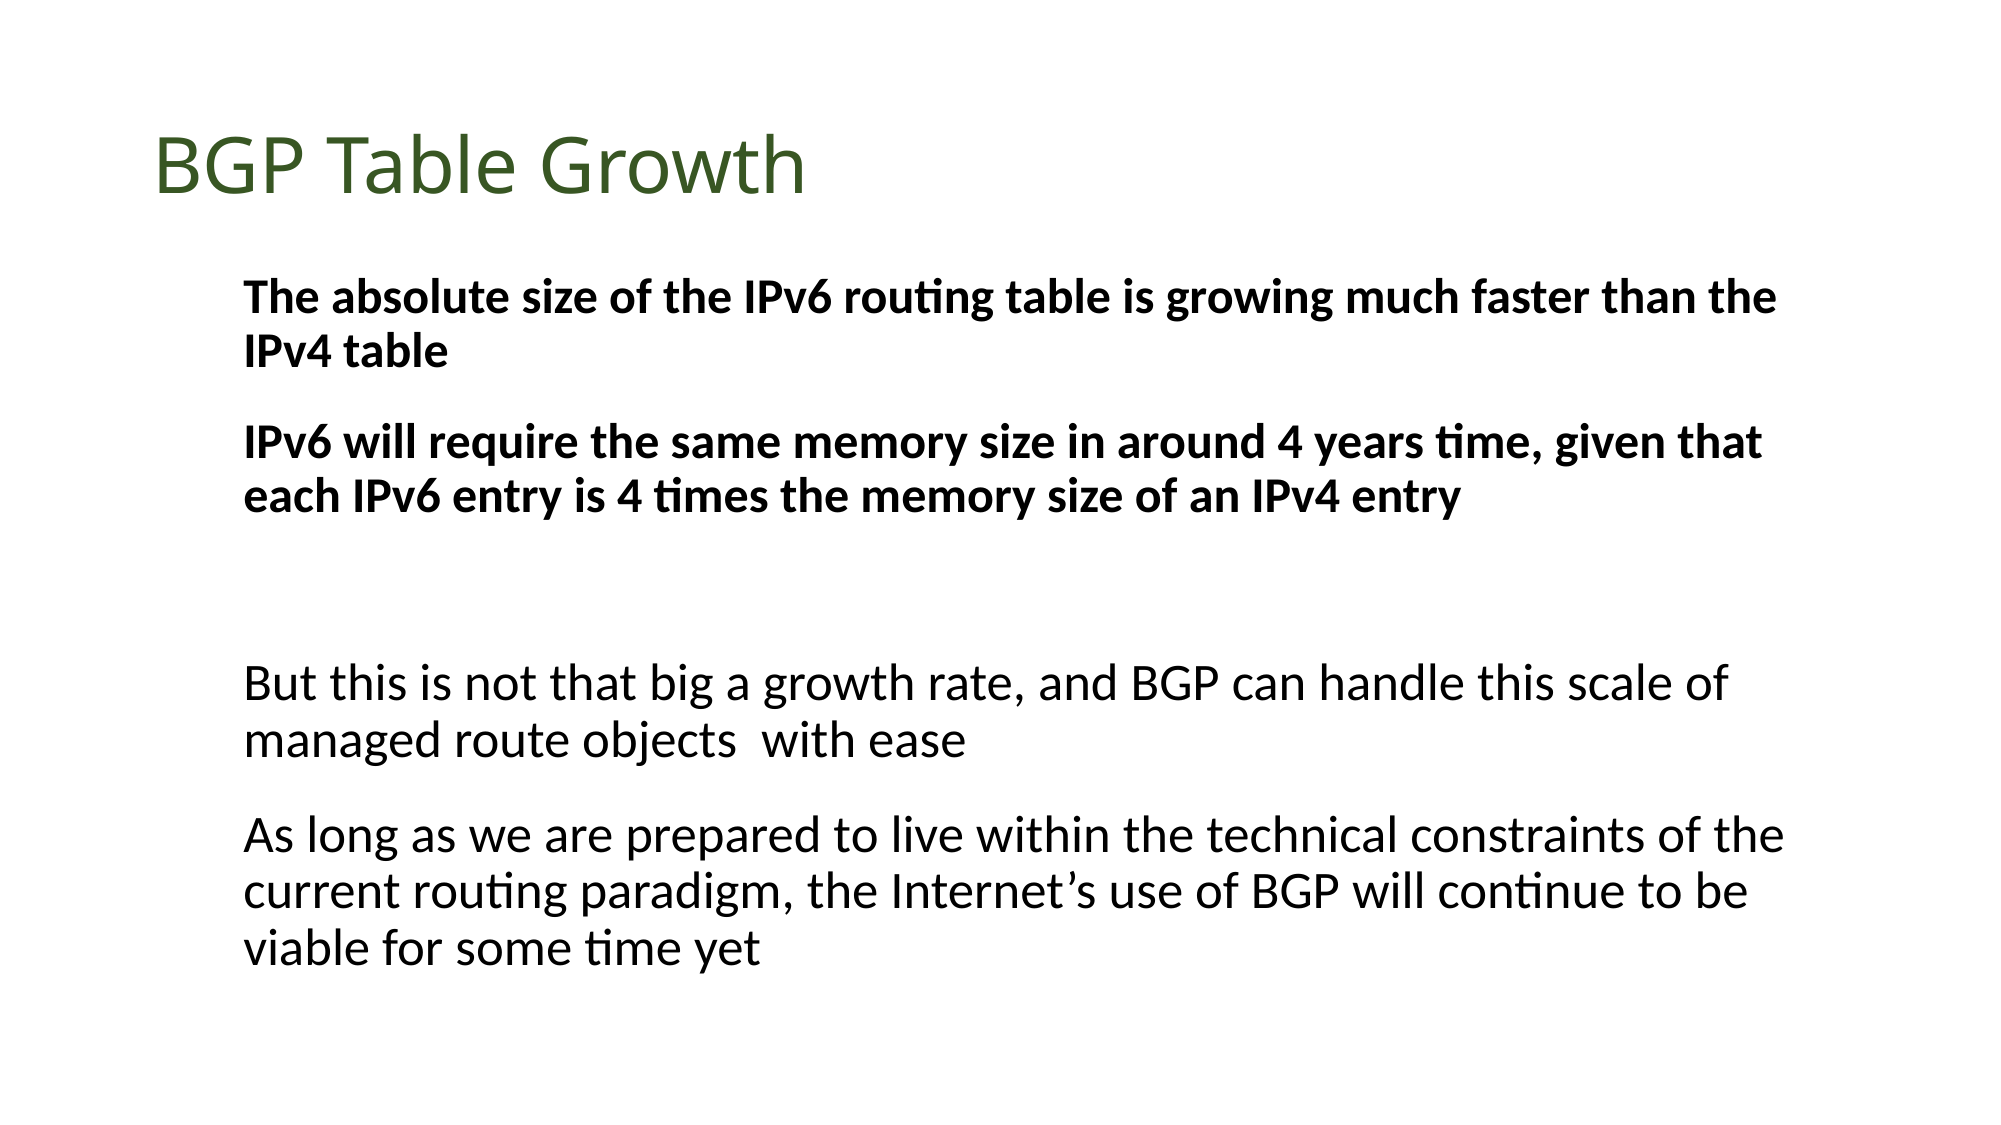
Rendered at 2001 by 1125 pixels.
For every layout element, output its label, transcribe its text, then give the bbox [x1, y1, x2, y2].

list The absolute size of the IPv6 routing table is growing much faster than the IPv4 table IPv6 will require the same memory size in around 4 years time, given that each IPv6 entry is 4 times the memory size of an IPv4 entry But this is not that big a growth rate, and BGP can handle this scale of managed route objects with ease As long as we are prepared to live within the technical constraints of the current routing paradigm, the Internet’s use of BGP will continue to be viable for some time yet [228, 262, 1804, 1012]
title BGP Table Growth [137, 59, 1863, 278]
